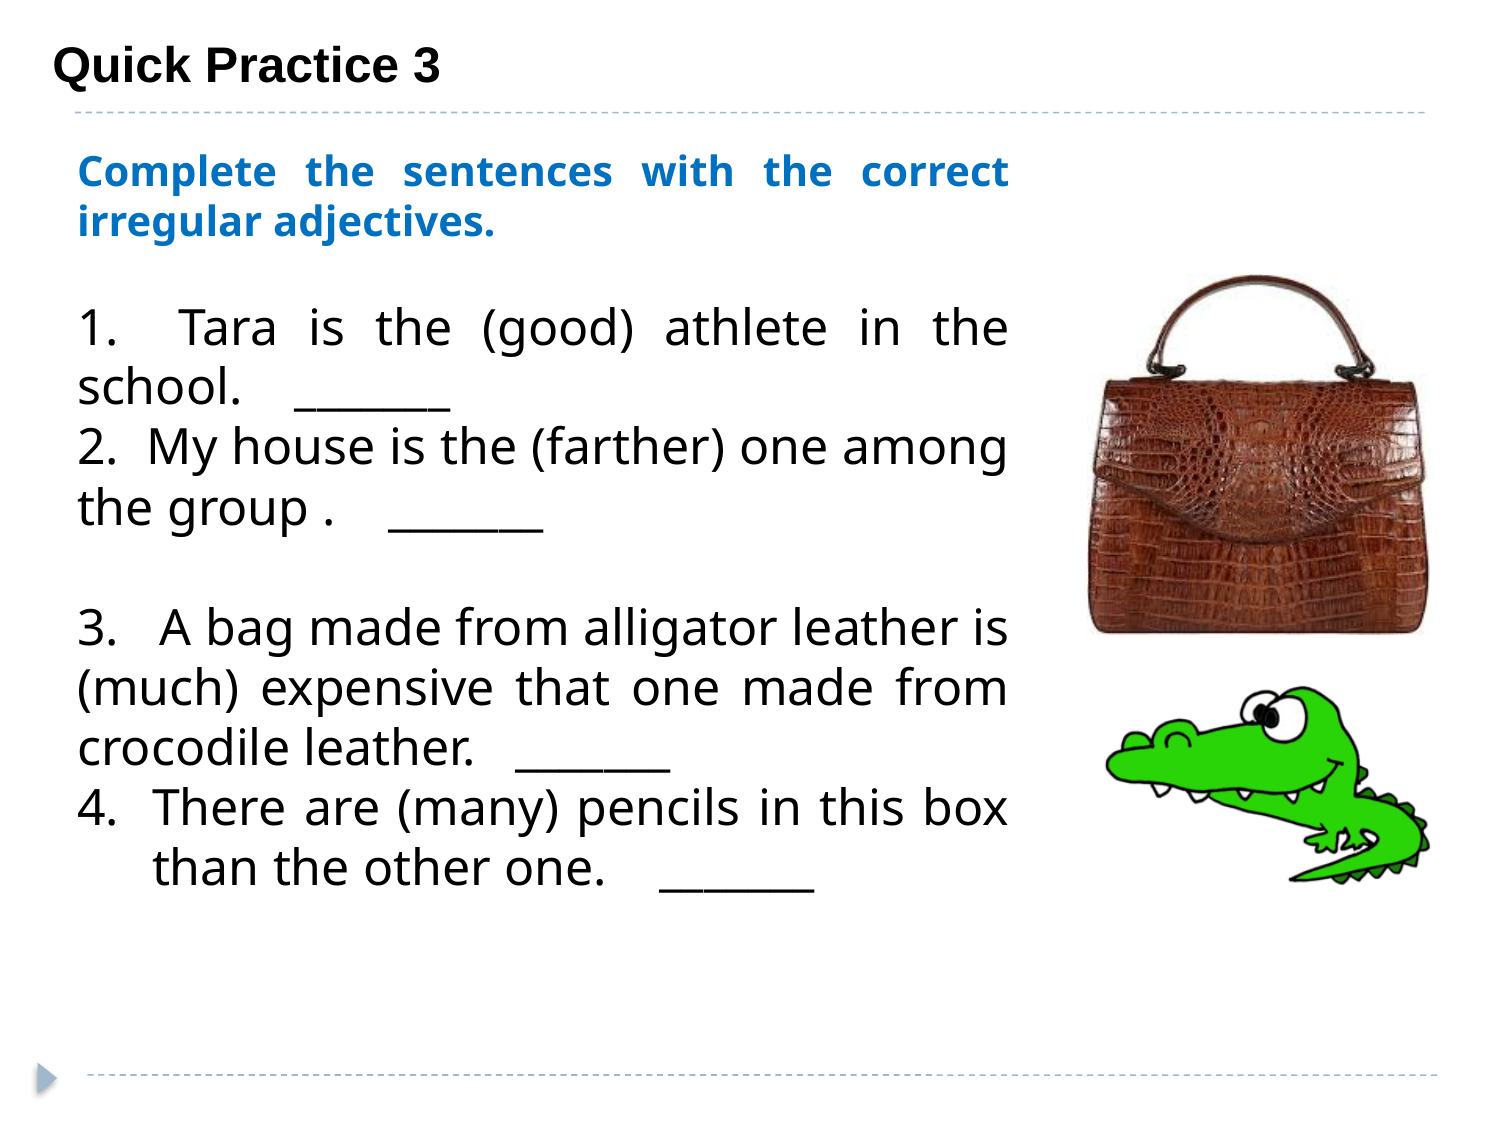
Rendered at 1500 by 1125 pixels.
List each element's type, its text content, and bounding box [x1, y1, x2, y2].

text_box Complete the sentences with the correct irregular adjectives. 1. Tara is the (good) athlete in the school. _______ 2. My house is the (farther) one among the group . _______ 3. A bag made from alligator leather is (much) expensive that one made from crocodile leather. _______ There are (many) pencils in this box than the other one. _______ [62, 137, 1025, 903]
title Quick Practice 3 [37, 24, 1463, 100]
picture [1087, 274, 1430, 635]
picture [1074, 662, 1463, 904]
